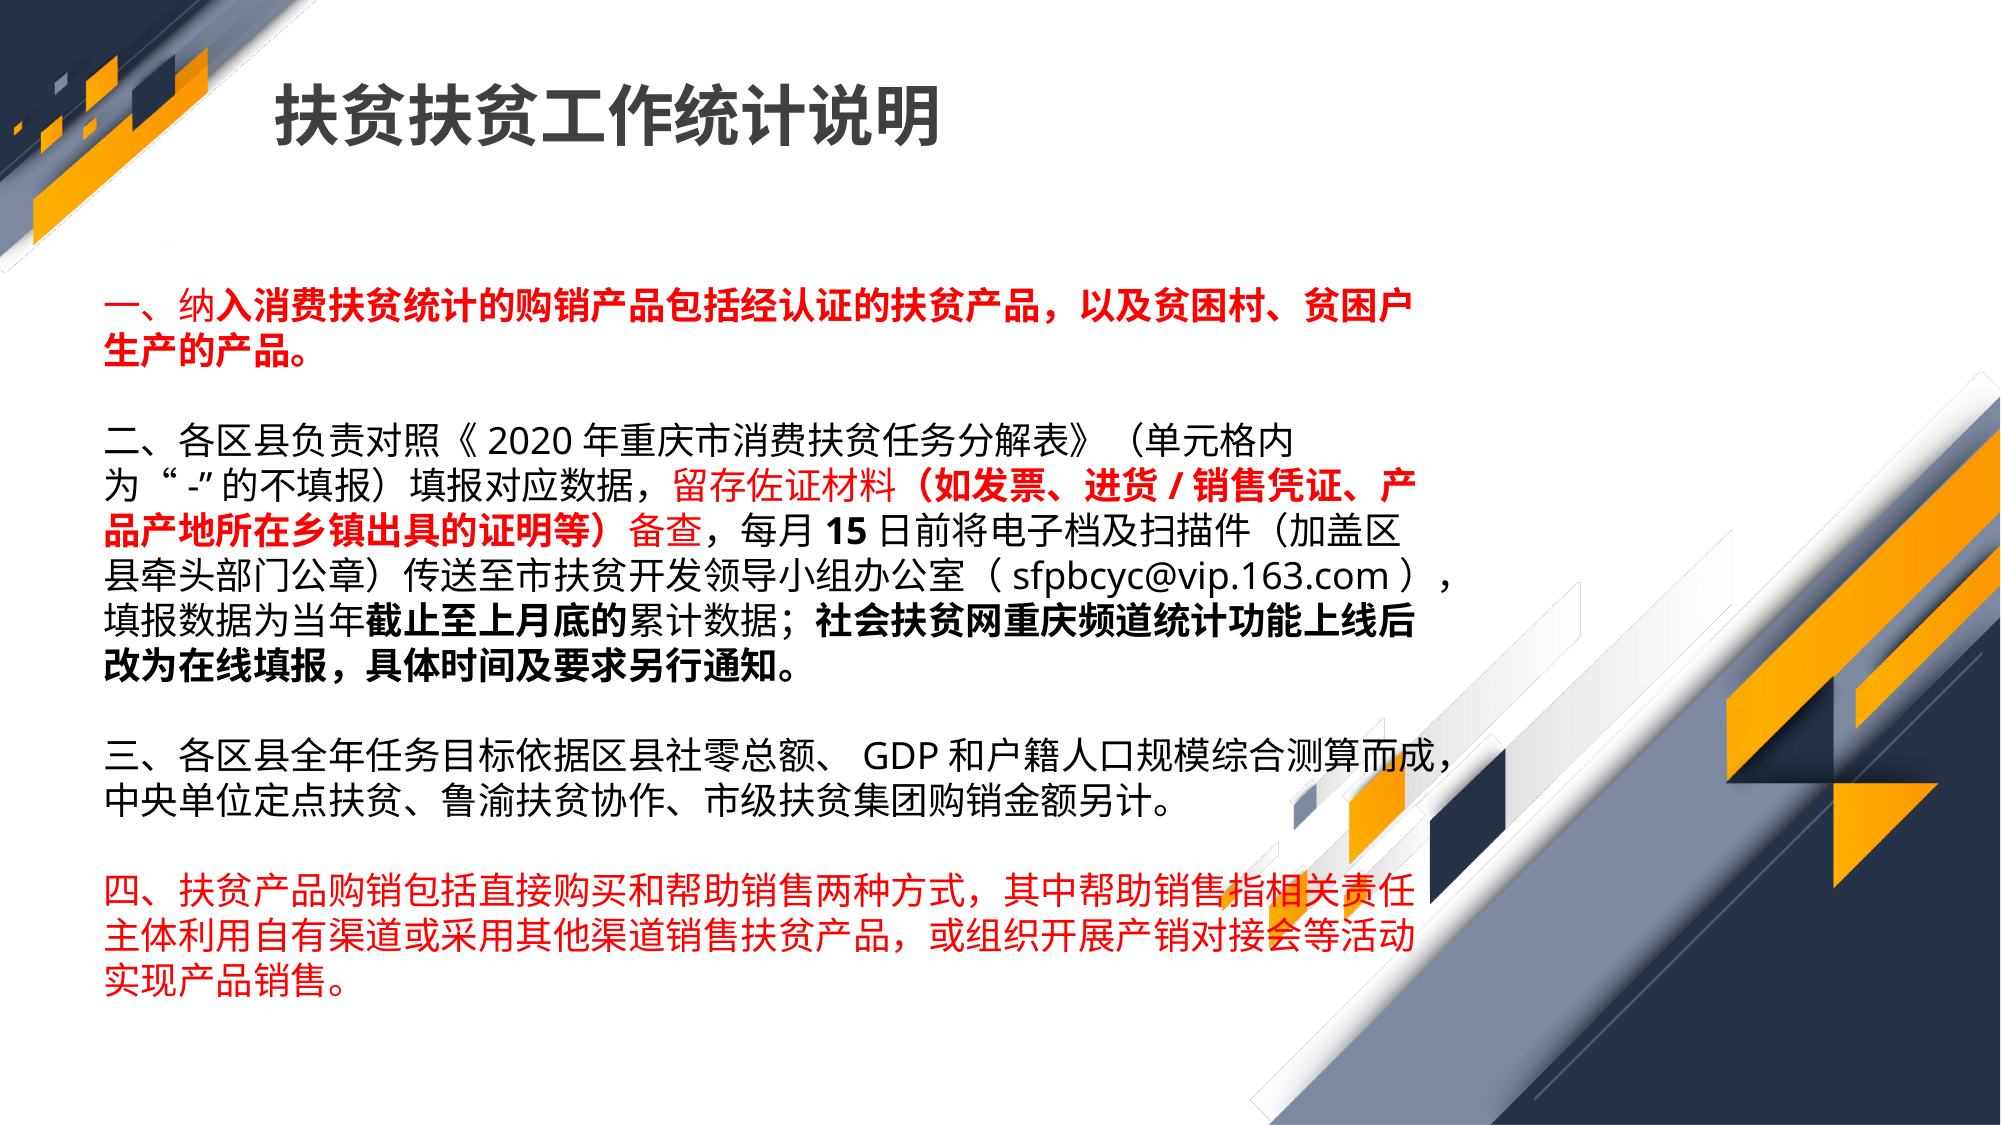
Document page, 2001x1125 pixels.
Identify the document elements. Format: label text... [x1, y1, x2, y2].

picture [1219, 370, 2001, 1125]
picture [0, 0, 388, 330]
text_box 扶贫扶贫工作统计说明 [330, 74, 1199, 155]
text_box 一、纳入消费扶贫统计的购销产品包括经认证的扶贫产品，以及贫困村、贫困户生产的产品。 二、各区县负责对照《2020年重庆市消费扶贫任务分解表》（单元格内为“-”的不填报）填报对应数据，留存佐证材料（如发票、进货/销售凭证、产品产地所在乡镇出具的证明等）备查，每月15日前将电子档及扫描件（加盖区县牵头部门公章）传送至市扶贫开发领导小组办公室（sfpbcyc@vip.163.com），填报数据为当年截止至上月底的累计数据；社会扶贫网重庆频道统计功能上线后改为在线填报，具体时间及要求另行通知。 三、各区县全年任务目标依据区县社零总额、GDP和户籍人口规模综合测算而成，中央单位定点扶贫、鲁渝扶贫协作、市级扶贫集团购销金额另计。 四、扶贫产品购销包括直接购买和帮助销售两种方式，其中帮助销售指相关责任主体利用自有渠道或采用其他渠道销售扶贫产品，或组织开展产销对接会等活动实现产品销售。 [88, 274, 1454, 1010]
